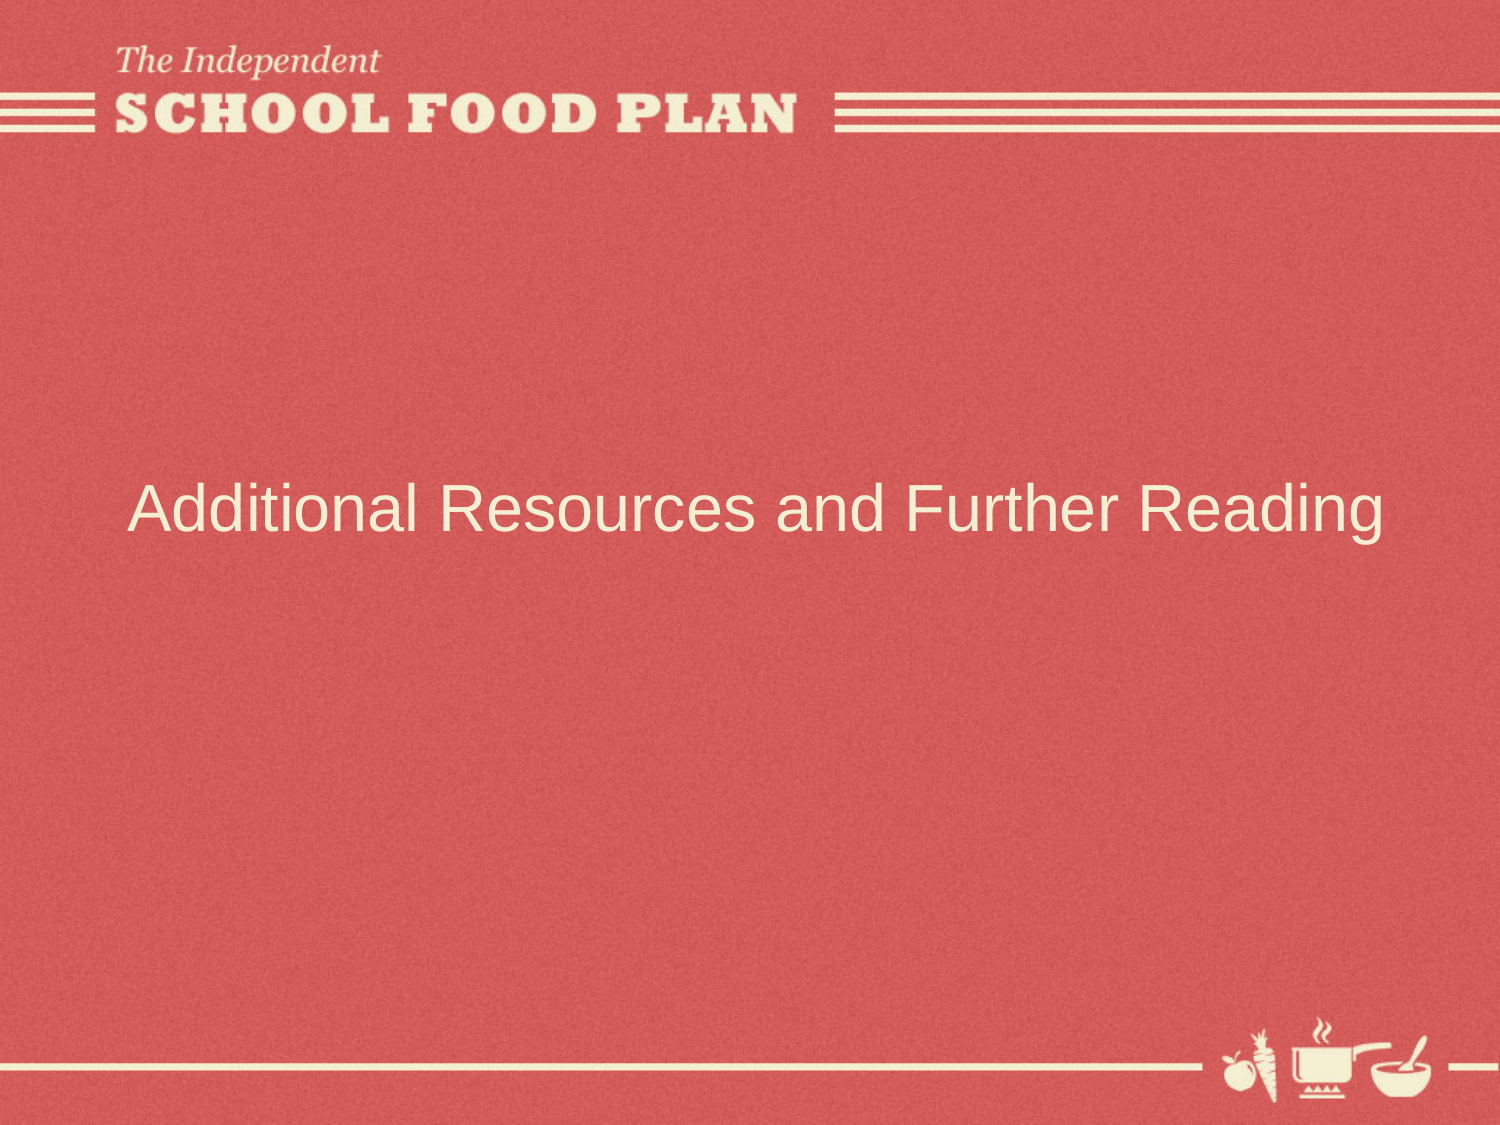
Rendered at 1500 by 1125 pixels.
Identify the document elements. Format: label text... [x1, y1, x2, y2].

list Additional Resources and Further Reading [112, 457, 1500, 748]
picture [0, 0, 1500, 1125]
